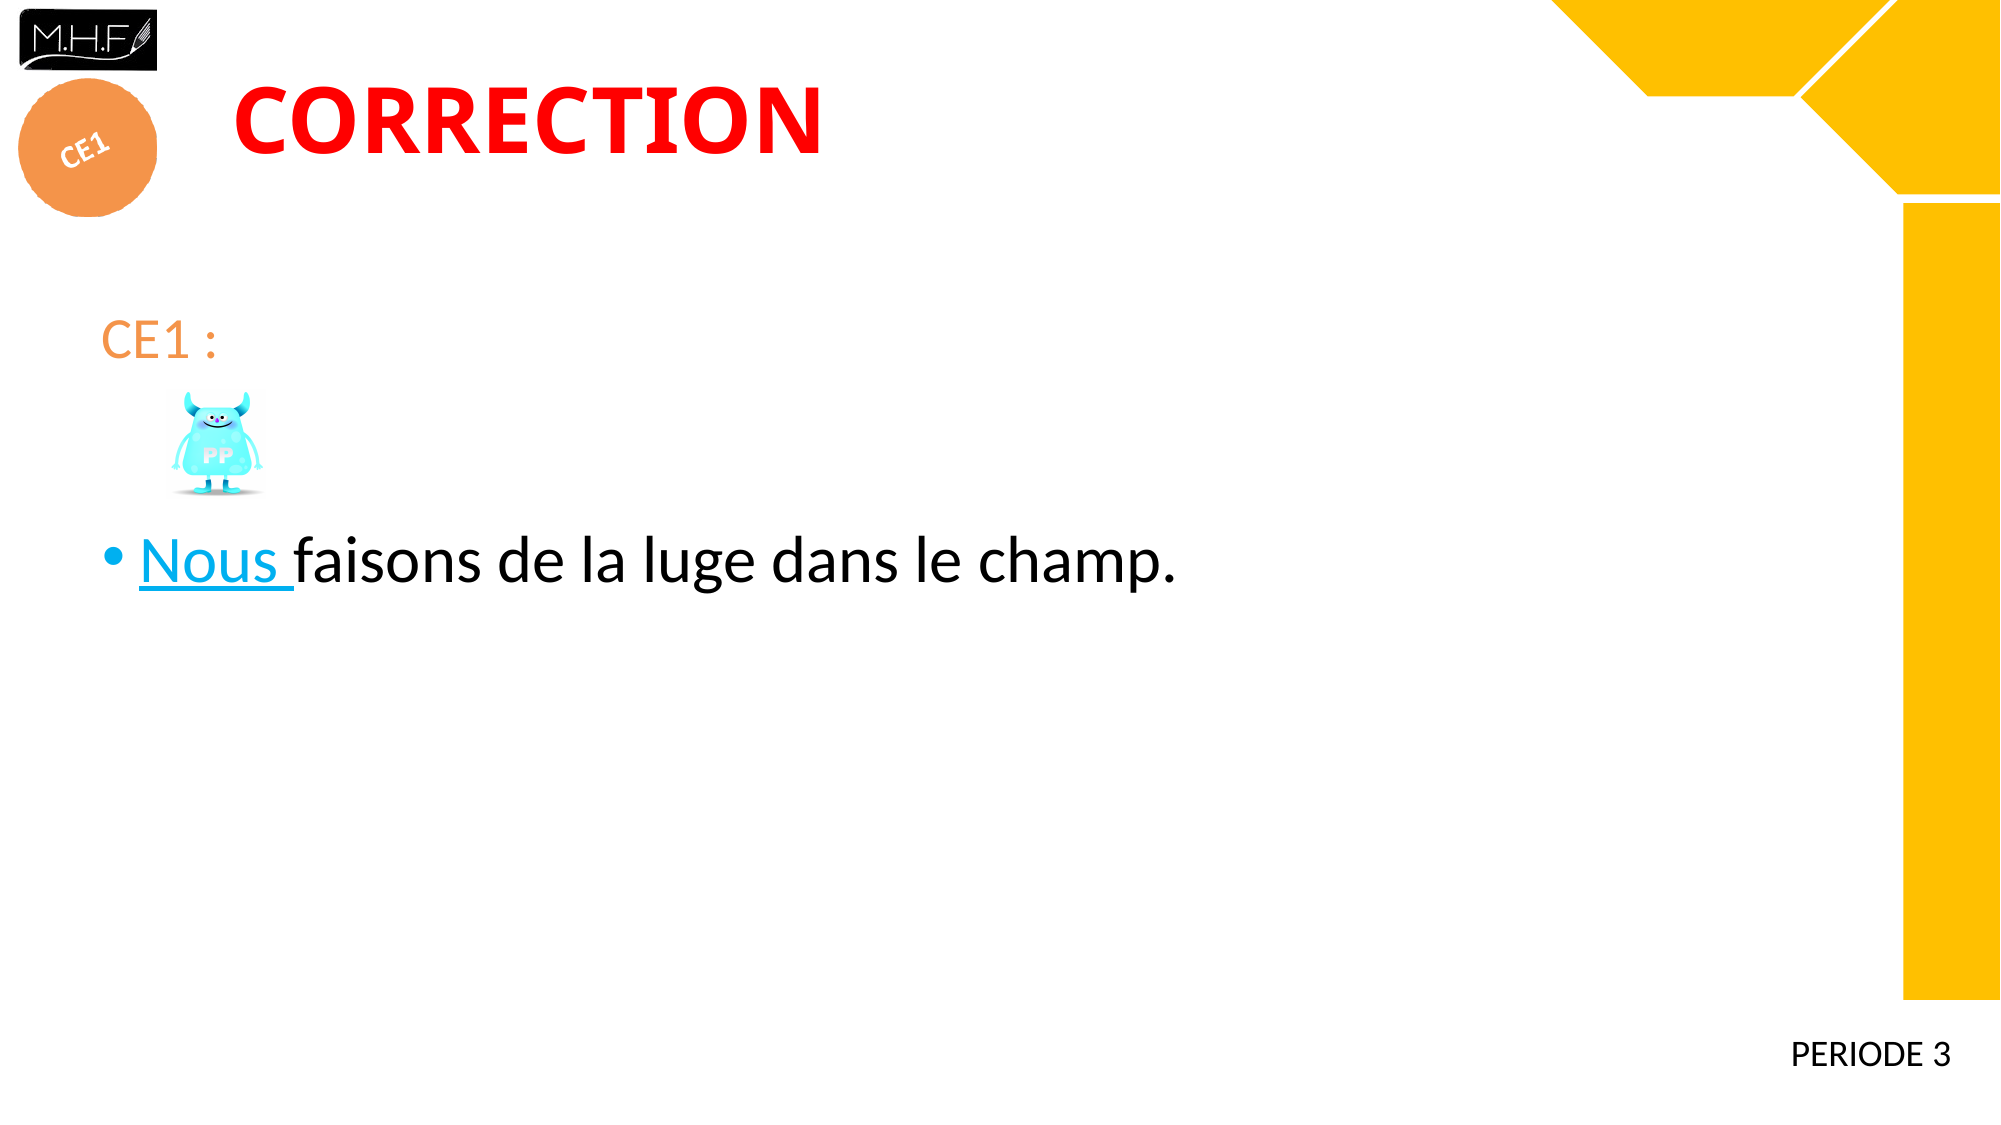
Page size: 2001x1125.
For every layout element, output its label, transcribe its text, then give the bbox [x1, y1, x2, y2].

title CORRECTION [216, 15, 1763, 233]
picture [166, 389, 266, 499]
text_box PERIODE 3 [1362, 1021, 1967, 1125]
picture [18, 78, 157, 218]
text_box [1902, 202, 2000, 1001]
picture [16, 7, 157, 74]
list CE1 : Nous faisons de la luge dans le champ. [86, 300, 1250, 1015]
text_box [1799, 0, 2000, 196]
text_box [1549, 0, 1892, 98]
